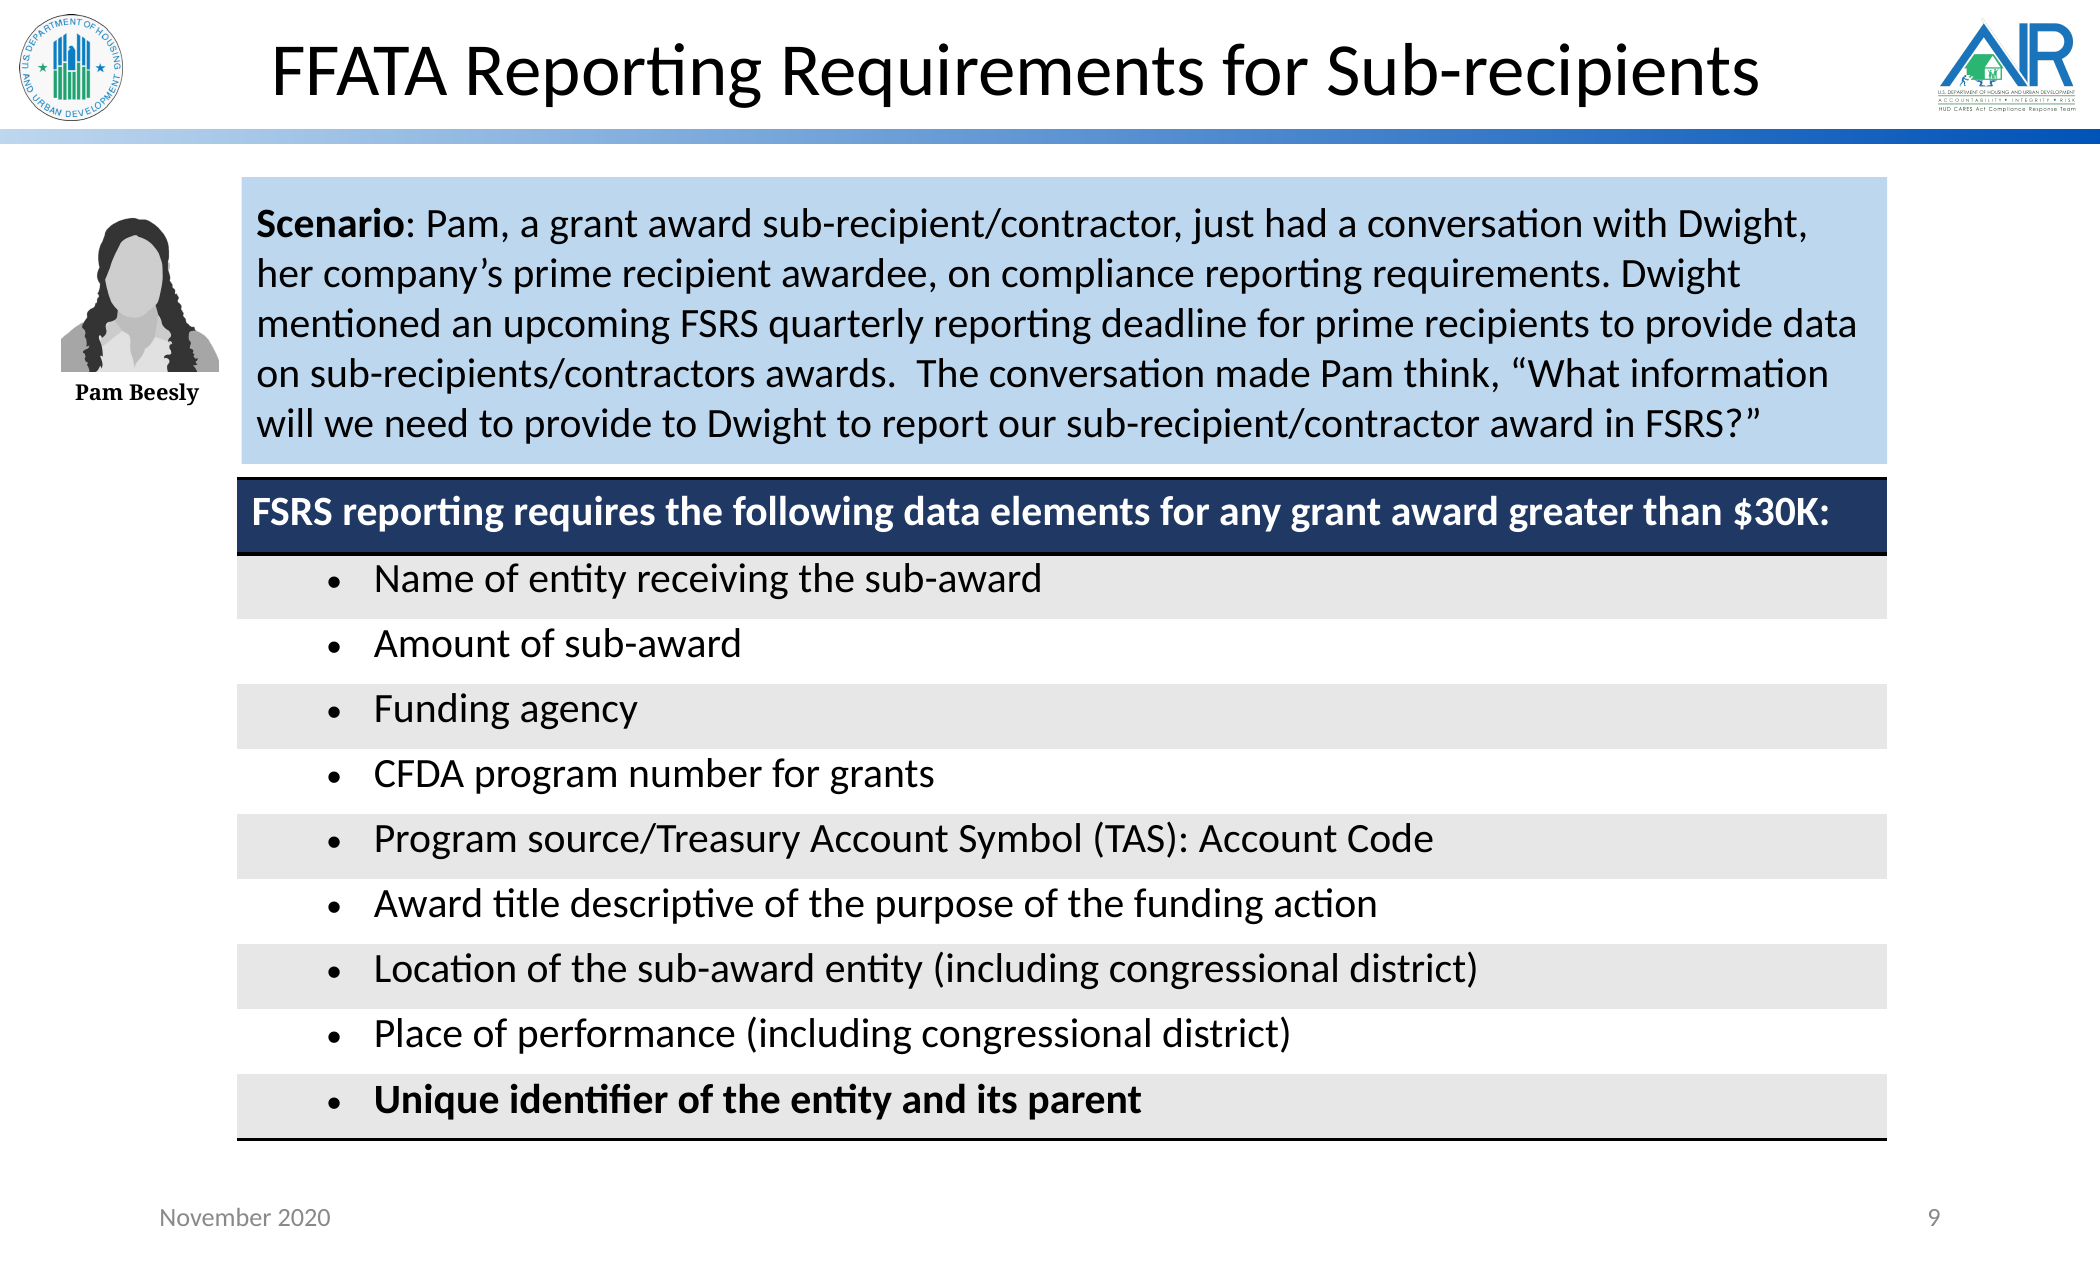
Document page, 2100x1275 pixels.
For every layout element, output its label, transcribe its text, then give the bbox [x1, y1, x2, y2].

picture [19, 14, 123, 121]
slide_number 9 [1483, 1181, 1956, 1250]
picture [61, 205, 219, 372]
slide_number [144, 1181, 617, 1250]
table_cell Location of the sub-award entity (including congressional district) [237, 944, 1887, 1009]
text_box Scenario: Pam, a grant award sub-recipient/contractor, just had a conversation with Dwight, her company’s prime recipient awardee, on compliance reporting requirements. Dwight mentioned an upcoming FSRS quarterly reporting deadline for prime recipients to provide data on sub-recipients/contractors awards. The conversation made Pam think, “What information will we need to provide to Dwight to report our sub-recipient/contractor award in FSRS?” [241, 177, 1888, 464]
picture [1930, 18, 2085, 115]
table_cell Place of performance (including congressional district) [237, 1009, 1887, 1074]
table_cell Unique identifier of the entity and its parent [237, 1074, 1887, 1138]
table_cell Funding agency [237, 684, 1887, 749]
table_cell Program source/Treasury Account Symbol (TAS): Account Code [237, 814, 1887, 879]
table_header FSRS reporting requires the following data elements for any grant award greater than $30K: [237, 480, 1887, 552]
table_cell Award title descriptive of the purpose of the funding action [237, 879, 1887, 944]
table_cell CFDA program number for grants [237, 749, 1887, 814]
table_cell Amount of sub-award [237, 619, 1887, 684]
table_cell Name of entity receiving the sub-award [237, 556, 1887, 619]
text_box FFATA Reporting Requirements for Sub-recipients [144, 27, 1889, 114]
text_box Pam Beesly [27, 371, 253, 413]
